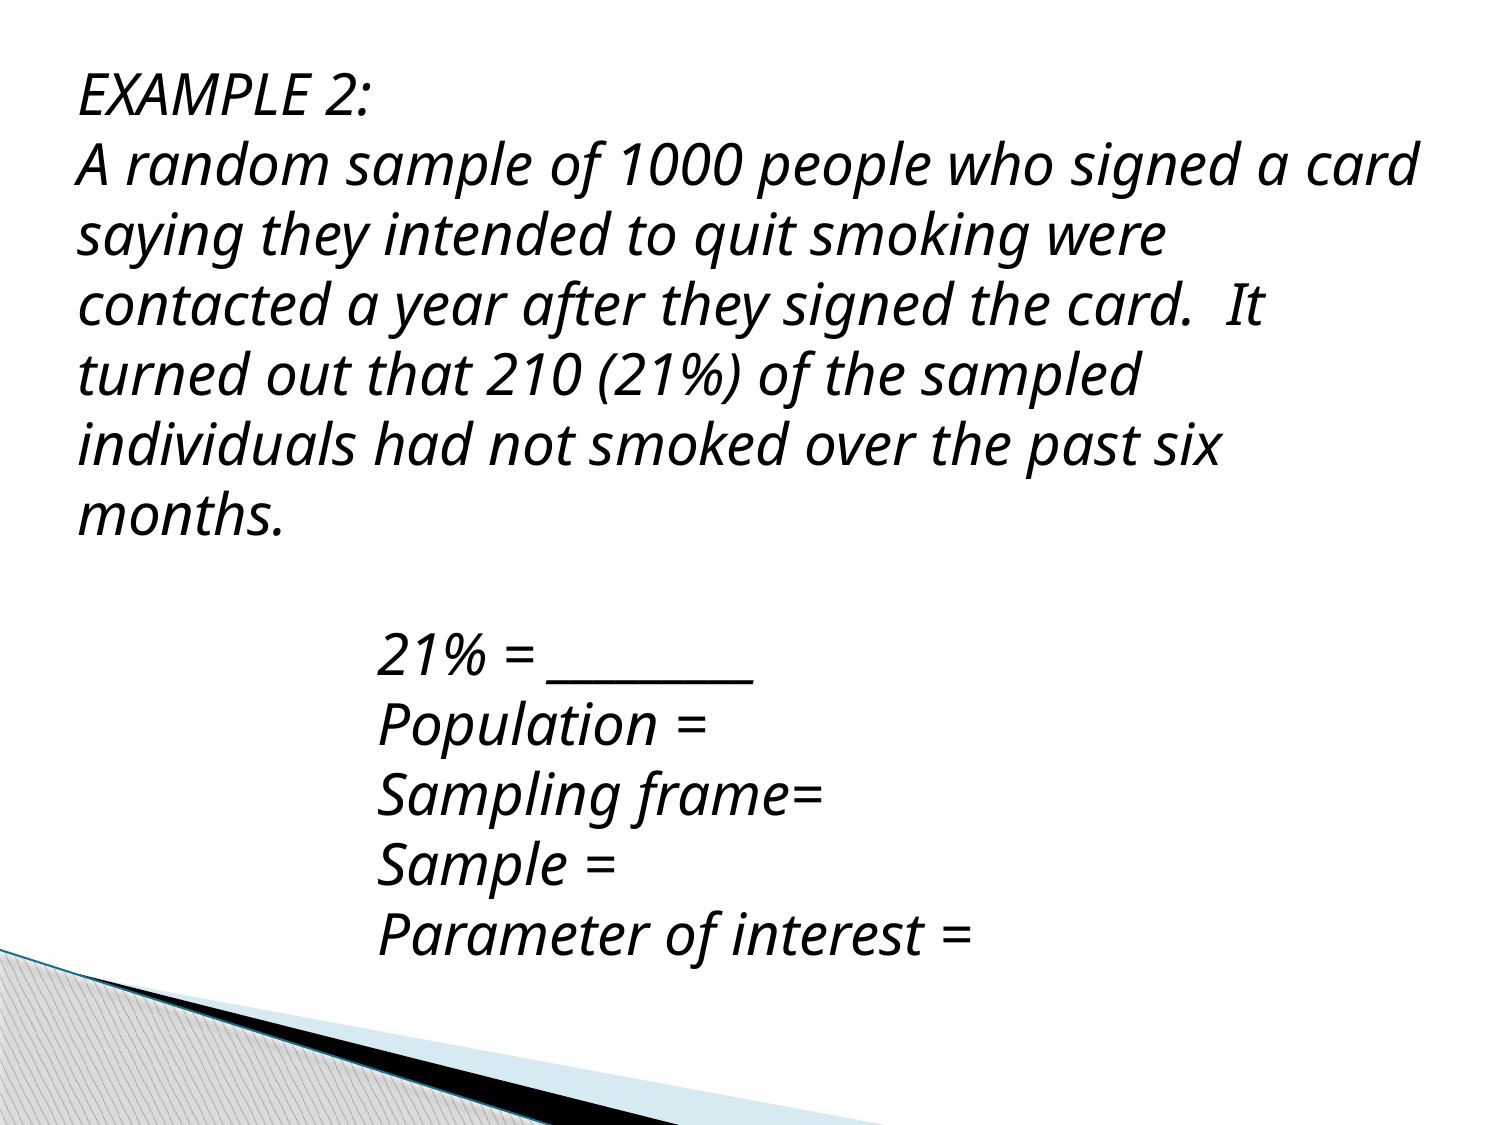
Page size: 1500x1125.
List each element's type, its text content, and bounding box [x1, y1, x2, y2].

text_box EXAMPLE 2: A random sample of 1000 people who signed a card saying they intended to quit smoking were contacted a year after they signed the card. It turned out that 210 (21%) of the sampled individuals had not smoked over the past six months. 21% = _________ Population = Sampling frame= Sample = Parameter of interest = [62, 49, 1438, 1045]
